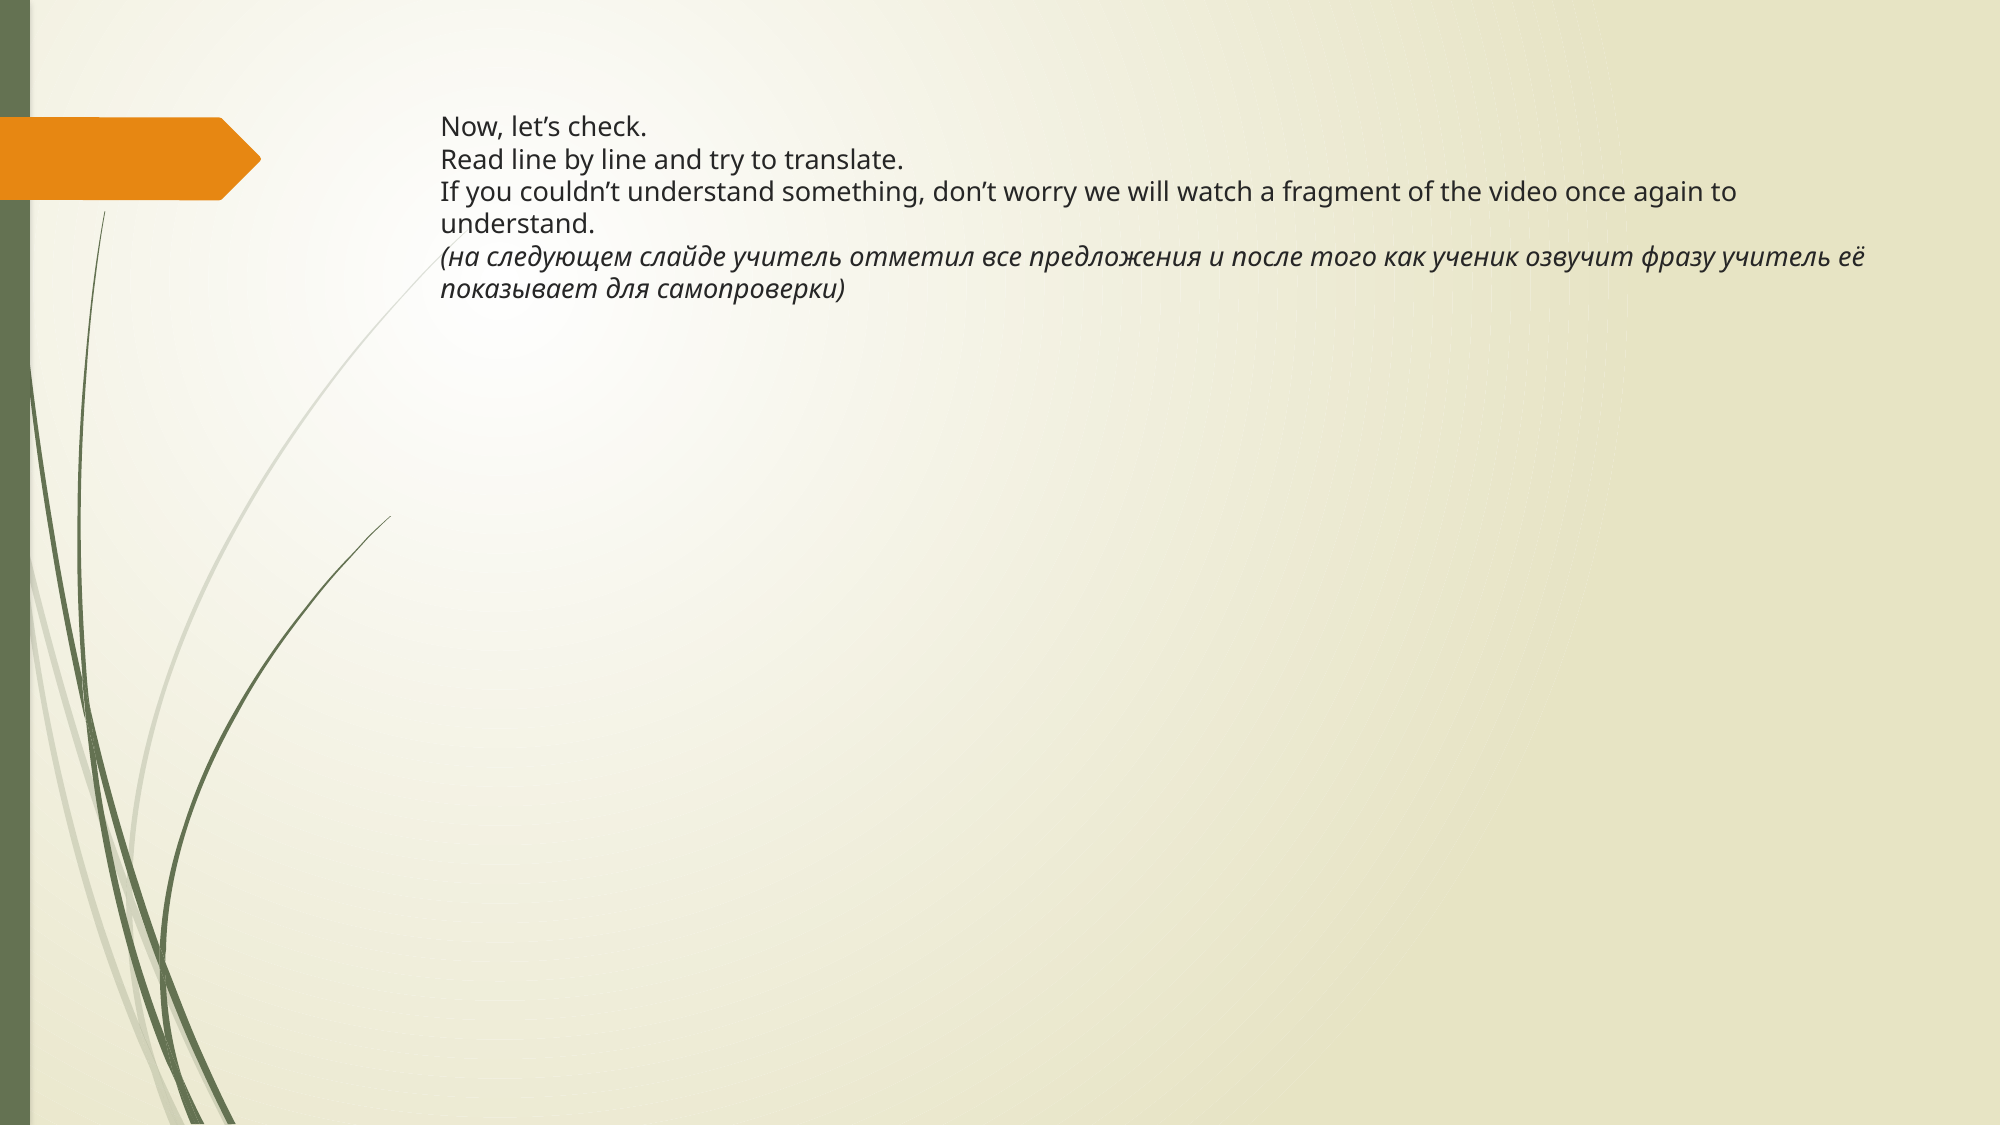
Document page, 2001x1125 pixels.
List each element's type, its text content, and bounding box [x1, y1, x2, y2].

title Now, let’s check. Read line by line and try to translate. If you couldn’t understand something, don’t worry we will watch a fragment of the video once again to understand. (на следующем слайде учитель отметил все предложения и после того как ученик озвучит фразу учитель её показывает для самопроверки) [425, 102, 1888, 313]
